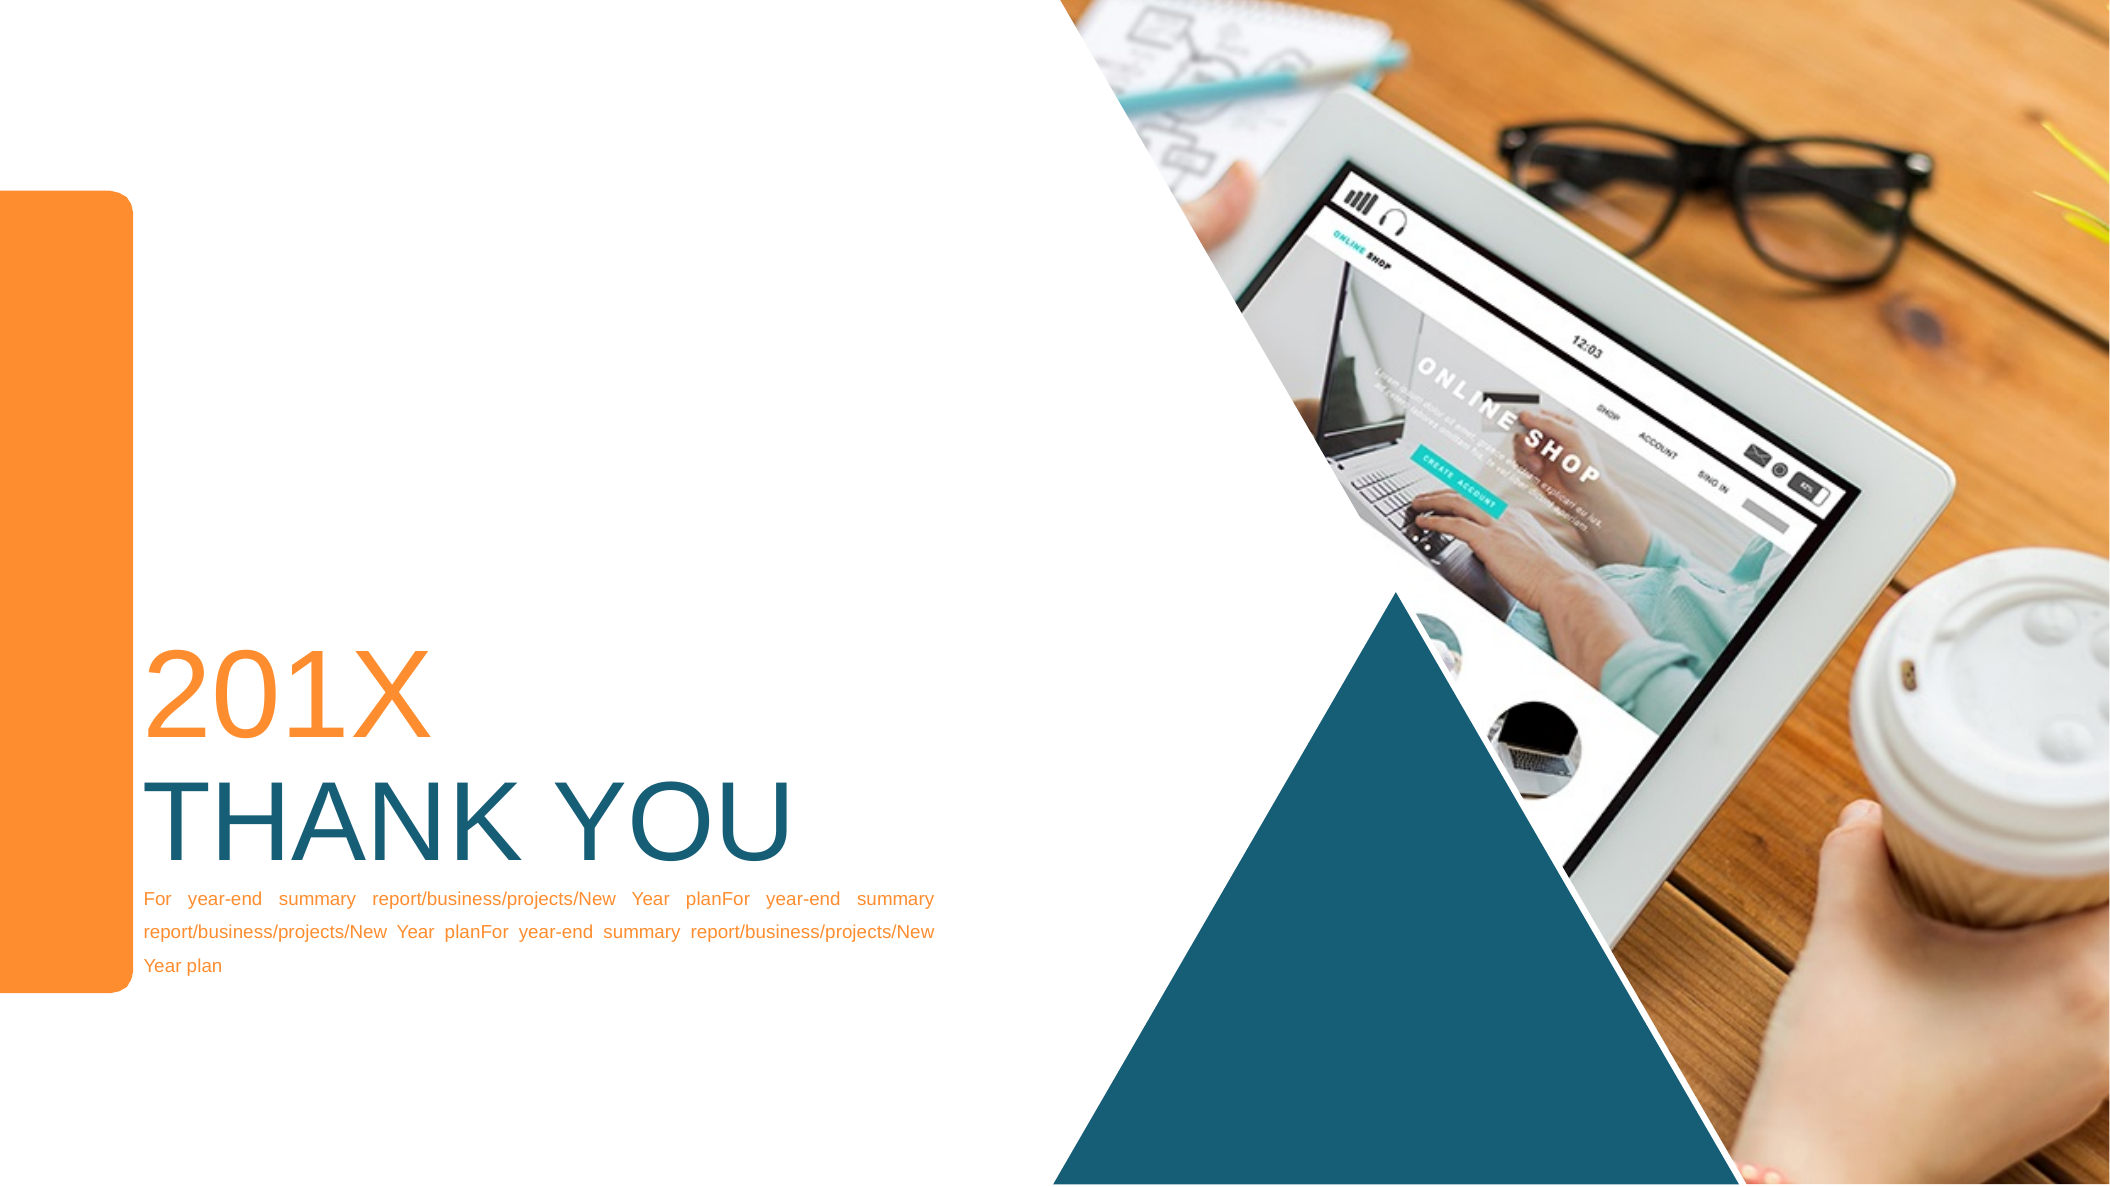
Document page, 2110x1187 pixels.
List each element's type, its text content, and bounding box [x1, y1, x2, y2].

text_box [1060, 0, 2110, 1185]
text_box 201X [127, 604, 506, 770]
text_box For year-end summary report/business/projects/New Year planFor year-end summary report/business/projects/New Year planFor year-end summary report/business/projects/New Year plan [128, 891, 949, 984]
text_box [0, 190, 134, 994]
text_box [1053, 592, 1739, 1185]
text_box thank you [127, 741, 978, 891]
